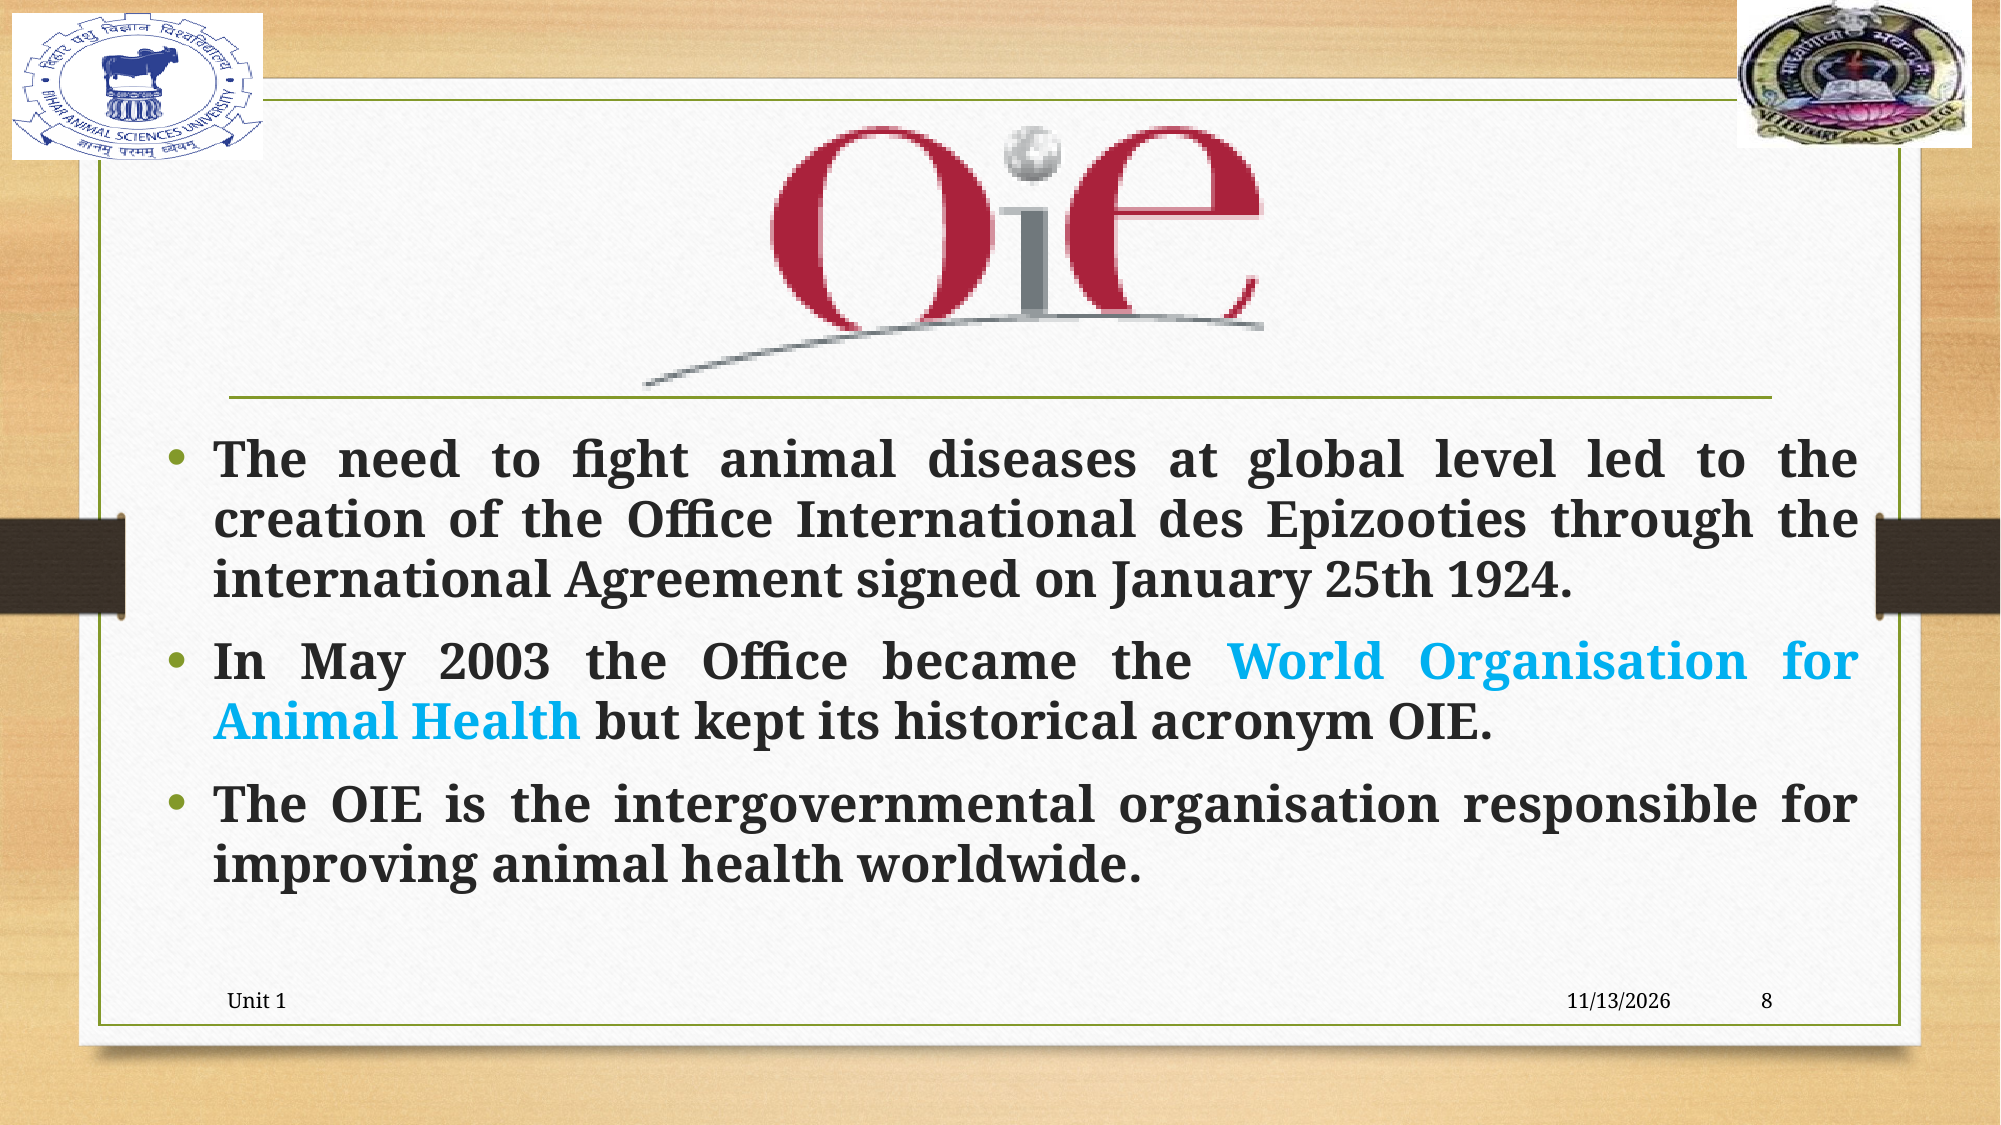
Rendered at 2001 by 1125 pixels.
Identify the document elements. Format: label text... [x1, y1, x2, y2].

footer Unit 1 [212, 979, 1411, 1025]
list The need to fight animal diseases at global level led to the creation of the Office International des Epizooties through the international Agreement signed on January 25th 1924. In May 2003 the Office became the World Organisation for Animal Health but kept its historical acronym OIE. The OIE is the intergovernmental organisation responsible for improving animal health worldwide. [151, 419, 1875, 964]
picture [0, 0, 2001, 1125]
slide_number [1423, 979, 1686, 1025]
slide_number 8 [1698, 979, 1788, 1025]
